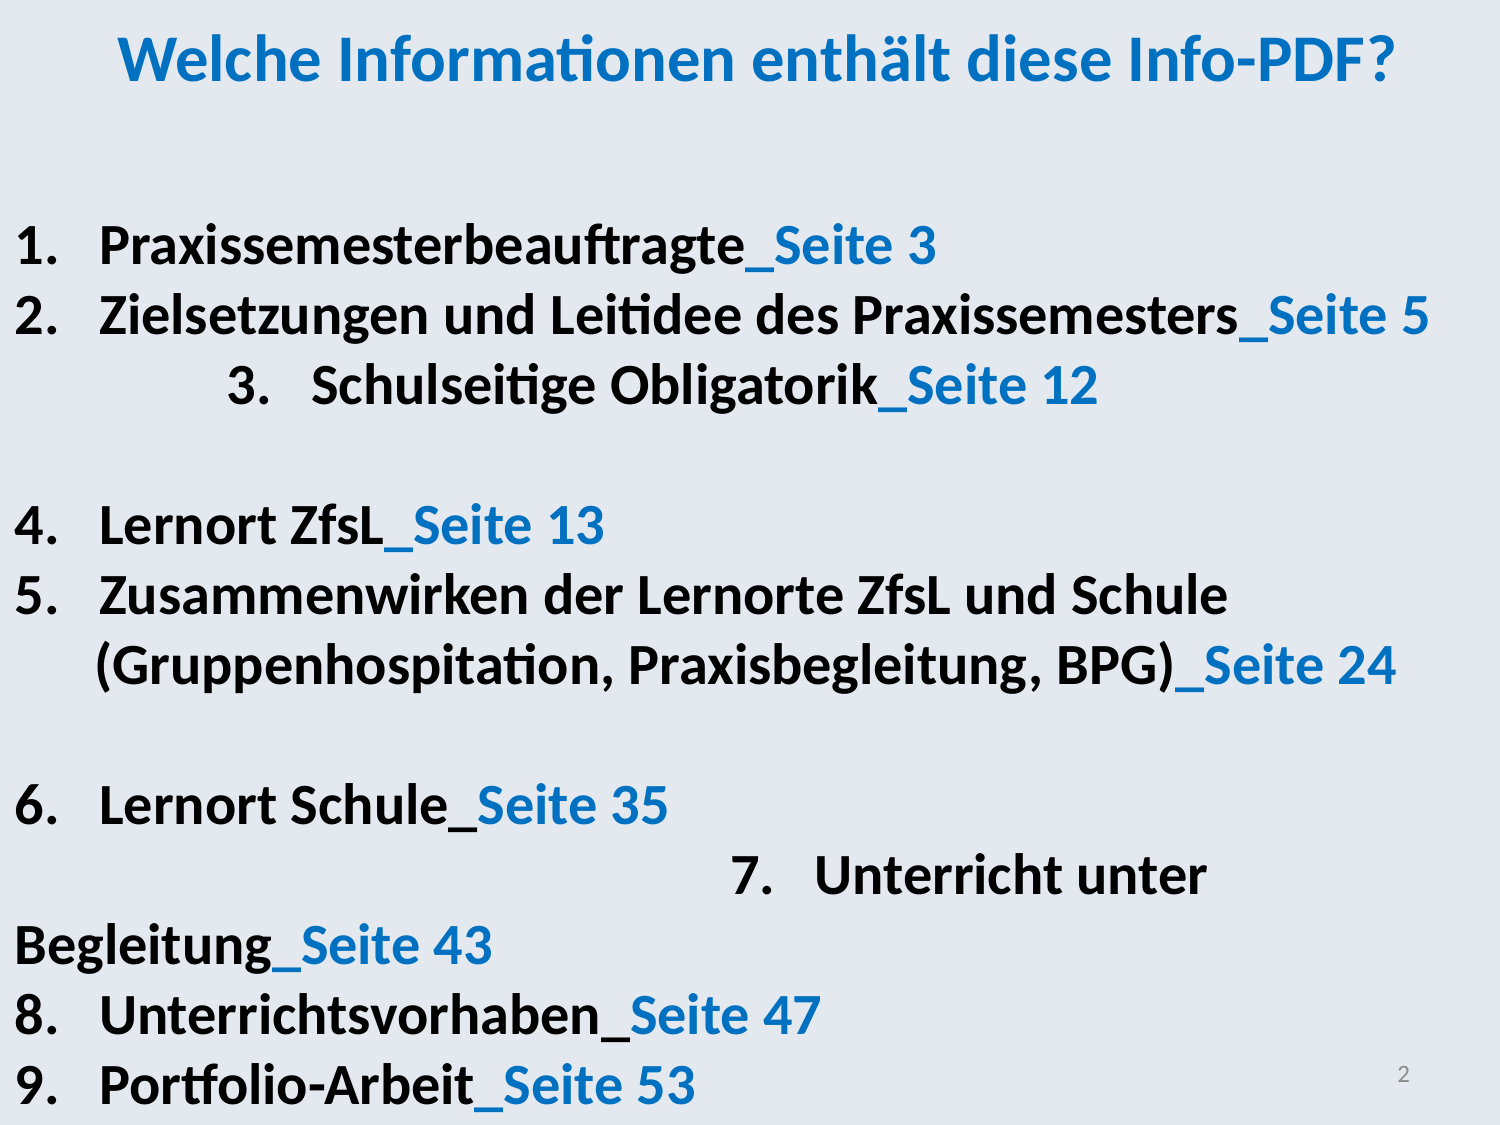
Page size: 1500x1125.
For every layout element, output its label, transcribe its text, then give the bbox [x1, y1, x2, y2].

text_box 1. Praxissemesterbeauftragte_Seite 3 2. Zielsetzungen und Leitidee des Praxissemesters_Seite 5 3. Schulseitige Obligatorik_Seite 12 4. Lernort ZfsL_Seite 13 Zusammenwirken der Lernorte ZfsL und Schule (Gruppenhospitation, Praxisbegleitung, BPG)_Seite 24 6. Lernort Schule_Seite 35 7. Unterricht unter Begleitung_Seite 43 Unterrichtsvorhaben_Seite 47 Portfolio-Arbeit_Seite 53 10. Covid-19-Pandemie – Aktuelle Regelungen und Hin- weise_Seite 56 11. Zu guter Letzt: Fragen sammeln_Seite 67 [0, 198, 1500, 1125]
title Welche Informationen enthält diese Info-PDF? [0, 13, 1500, 96]
slide_number 2 [1074, 1042, 1425, 1103]
